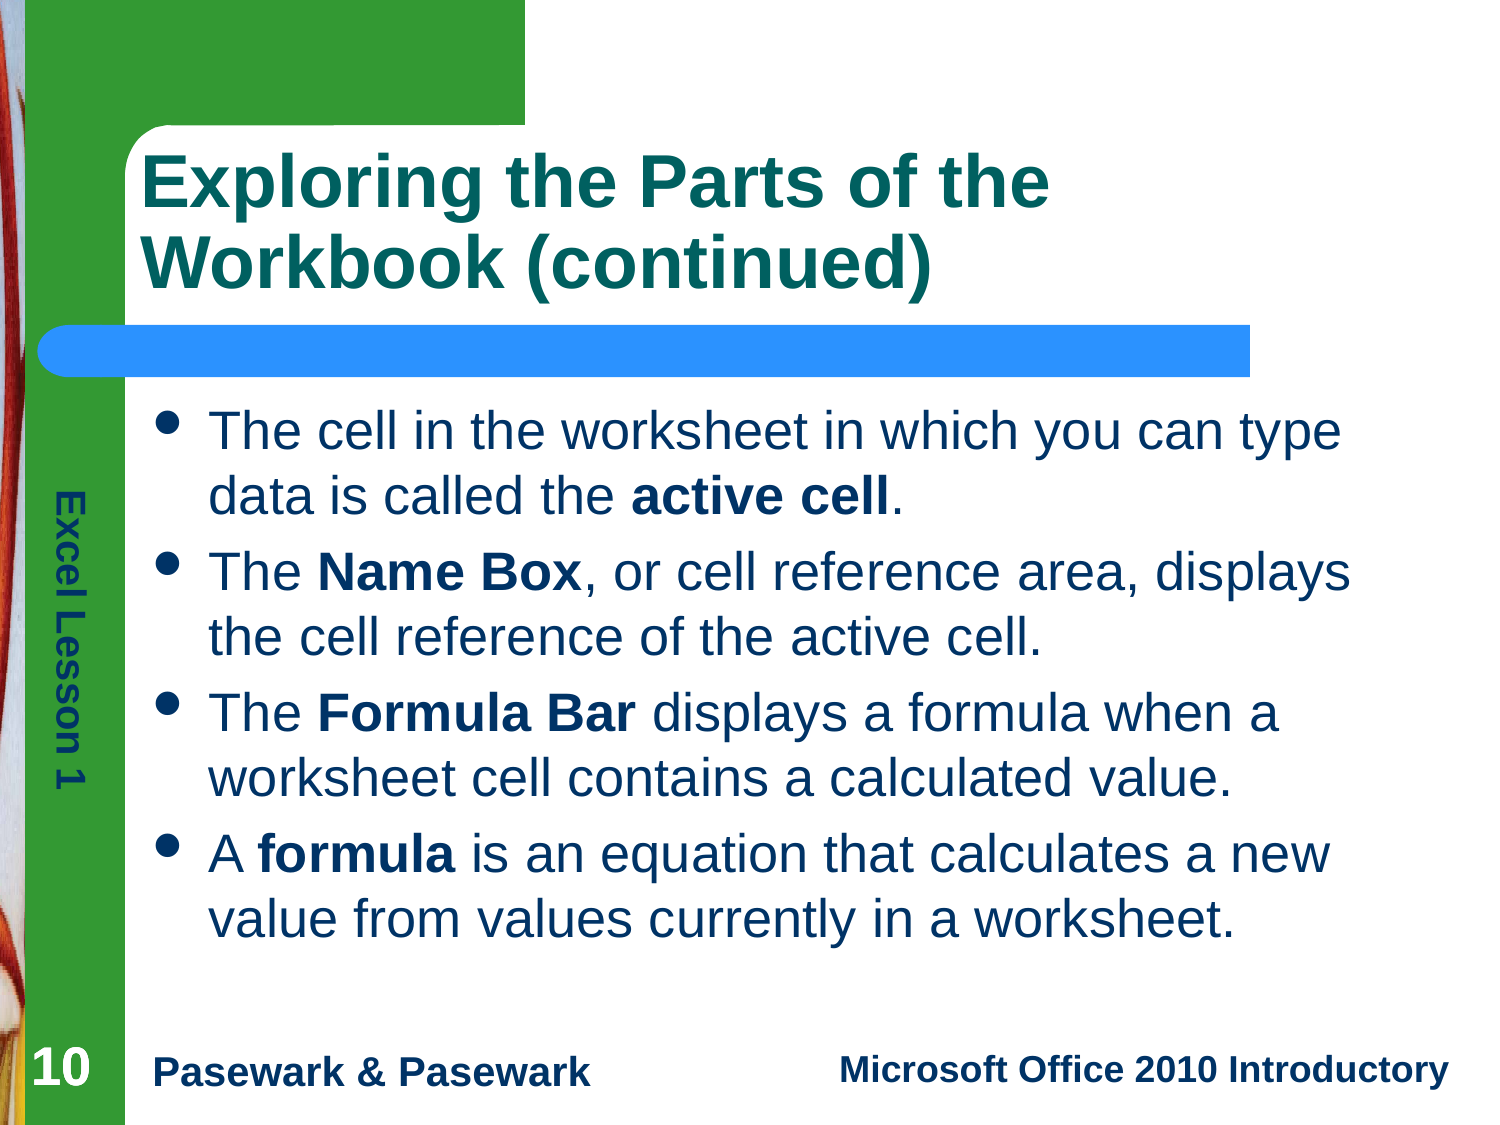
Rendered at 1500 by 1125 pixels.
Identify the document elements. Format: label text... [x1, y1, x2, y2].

title Exploring the Parts of the Workbook (continued) [124, 124, 1426, 313]
list The cell in the worksheet in which you can type data is called the active cell. The Name Box, or cell reference area, displays the cell reference of the active cell. The Formula Bar displays a formula when a worksheet cell contains a calculated value. A formula is an equation that calculates a new value from values currently in a worksheet. [137, 387, 1400, 1088]
text_box 10 [13, 1023, 111, 1105]
picture [0, 0, 25, 1125]
